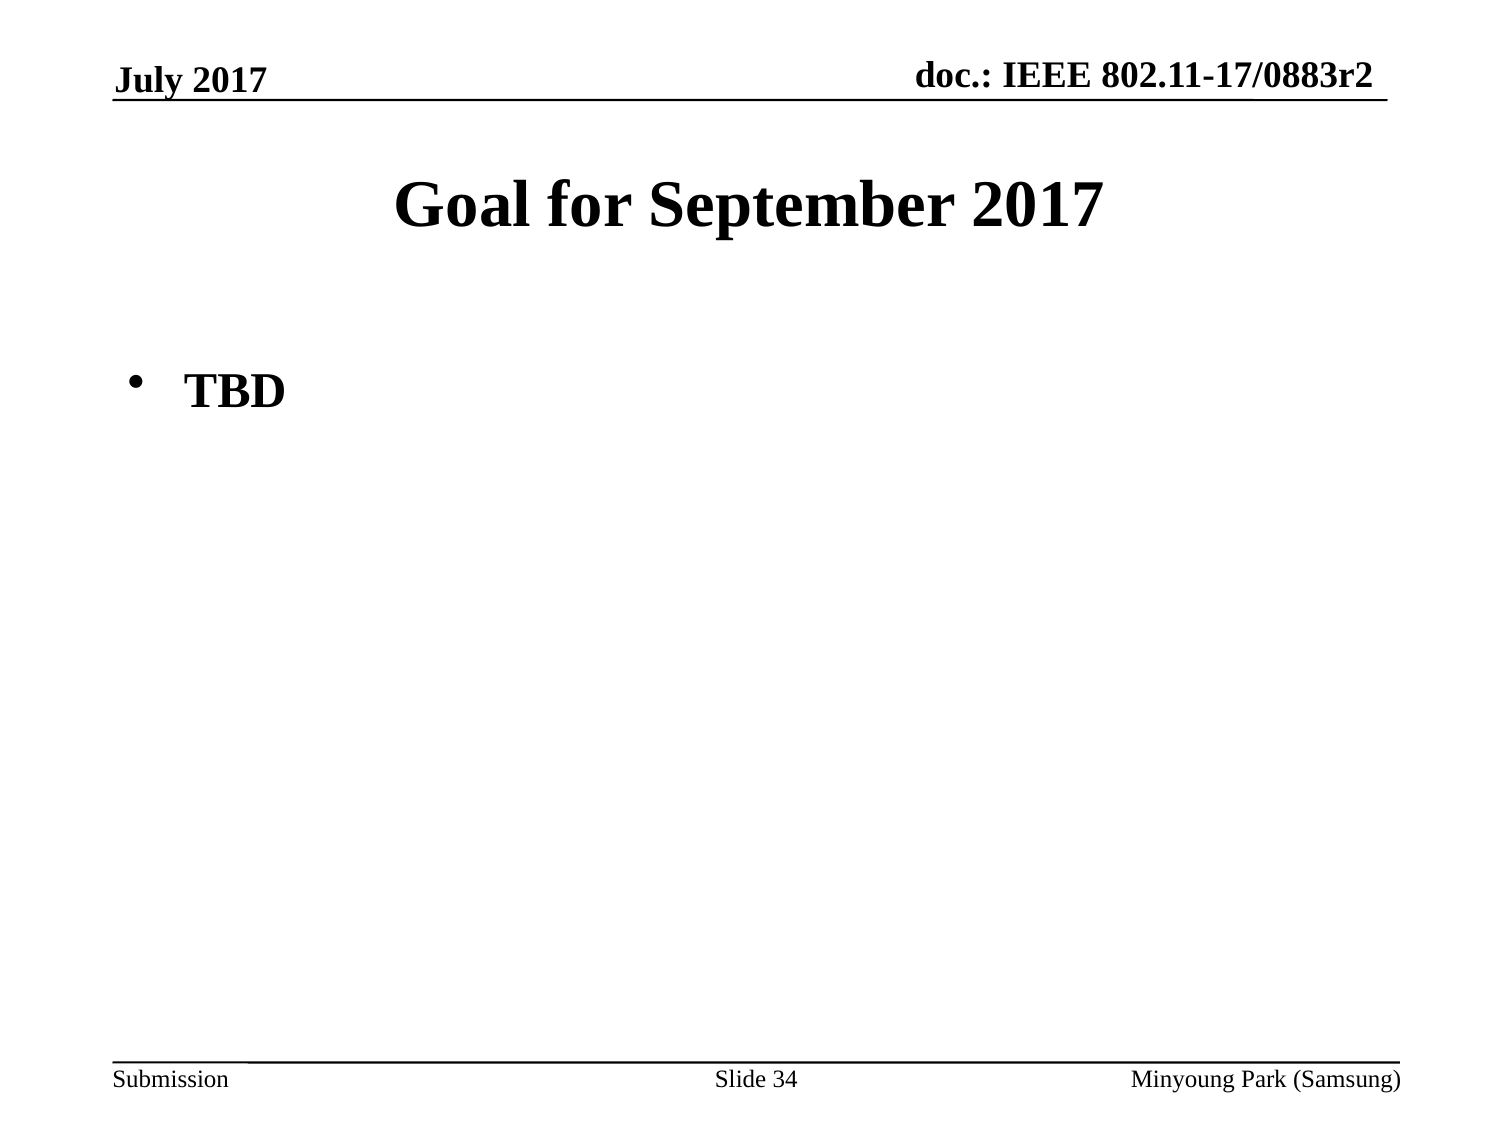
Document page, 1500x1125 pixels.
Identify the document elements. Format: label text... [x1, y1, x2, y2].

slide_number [114, 54, 374, 101]
footer Minyoung Park (Samsung) [949, 1061, 1402, 1093]
list TBD [112, 350, 1425, 1025]
title Goal for September 2017 [112, 112, 1388, 288]
slide_number Slide 34 [712, 1061, 800, 1093]
